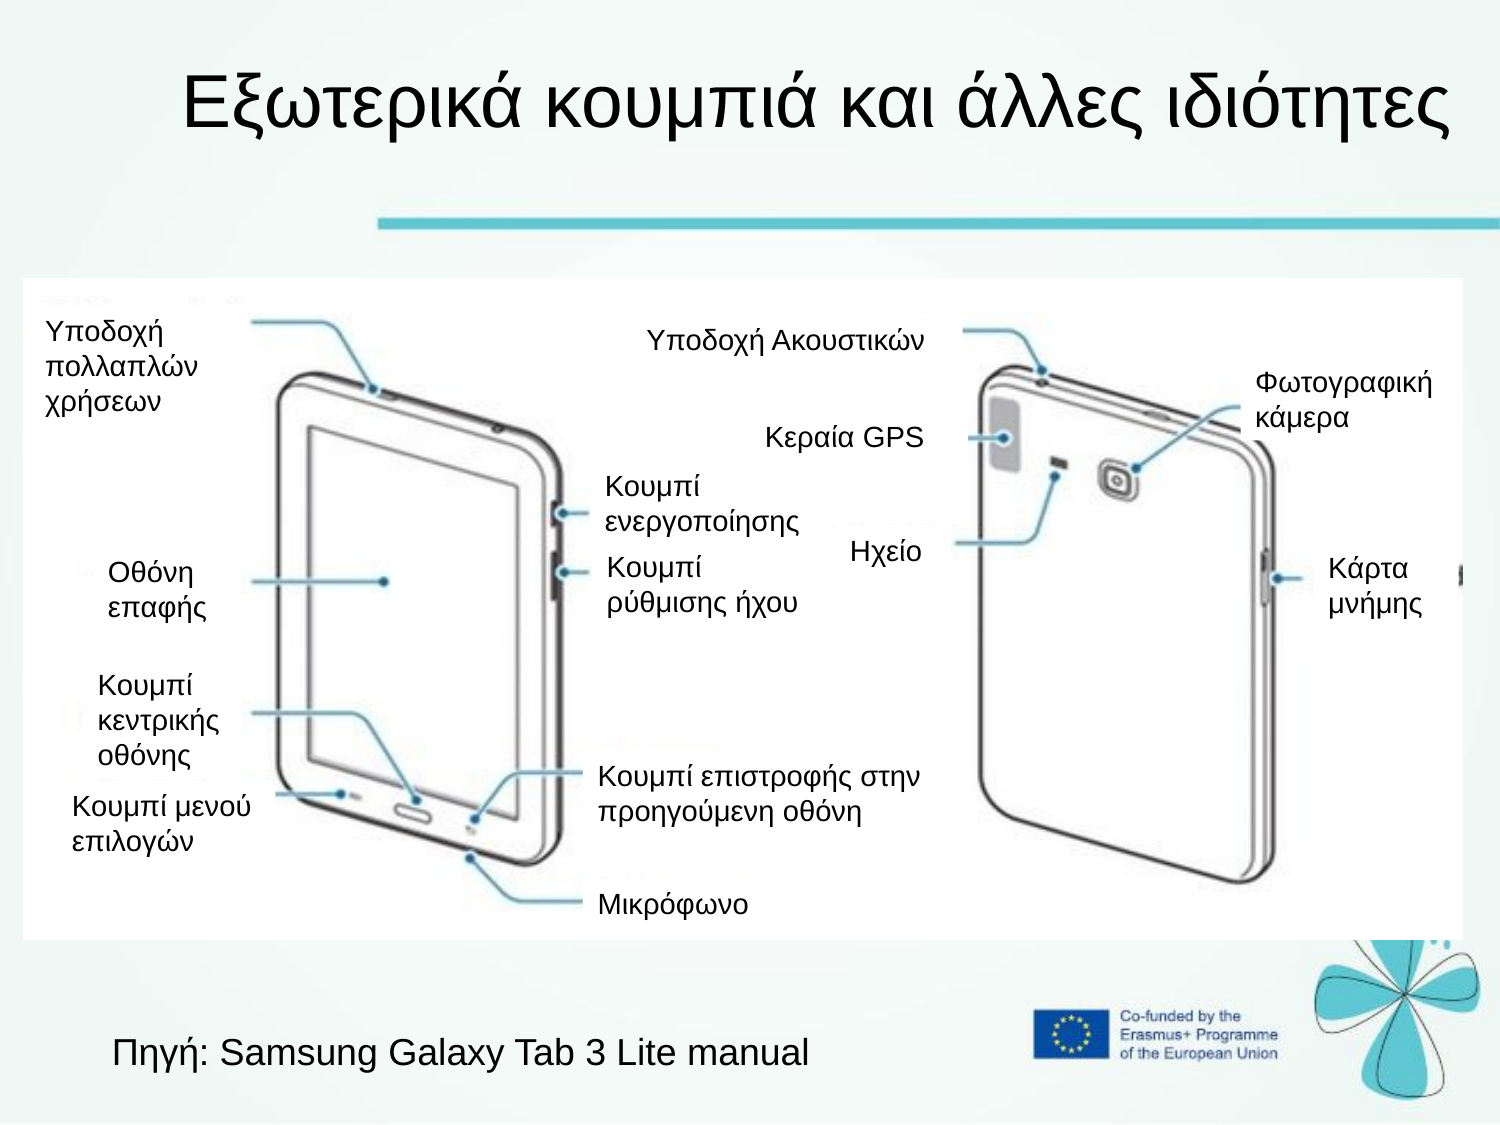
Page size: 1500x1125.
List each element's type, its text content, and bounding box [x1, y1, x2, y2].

text_box Εξωτερικά κουμπιά και άλλες ιδιότητες [166, 45, 1500, 150]
picture [0, 0, 1500, 1125]
text_box [41, 278, 1481, 1044]
text_box Πηγή: Samsung Galaxy Tab 3 Lite manual [97, 1020, 1335, 1125]
